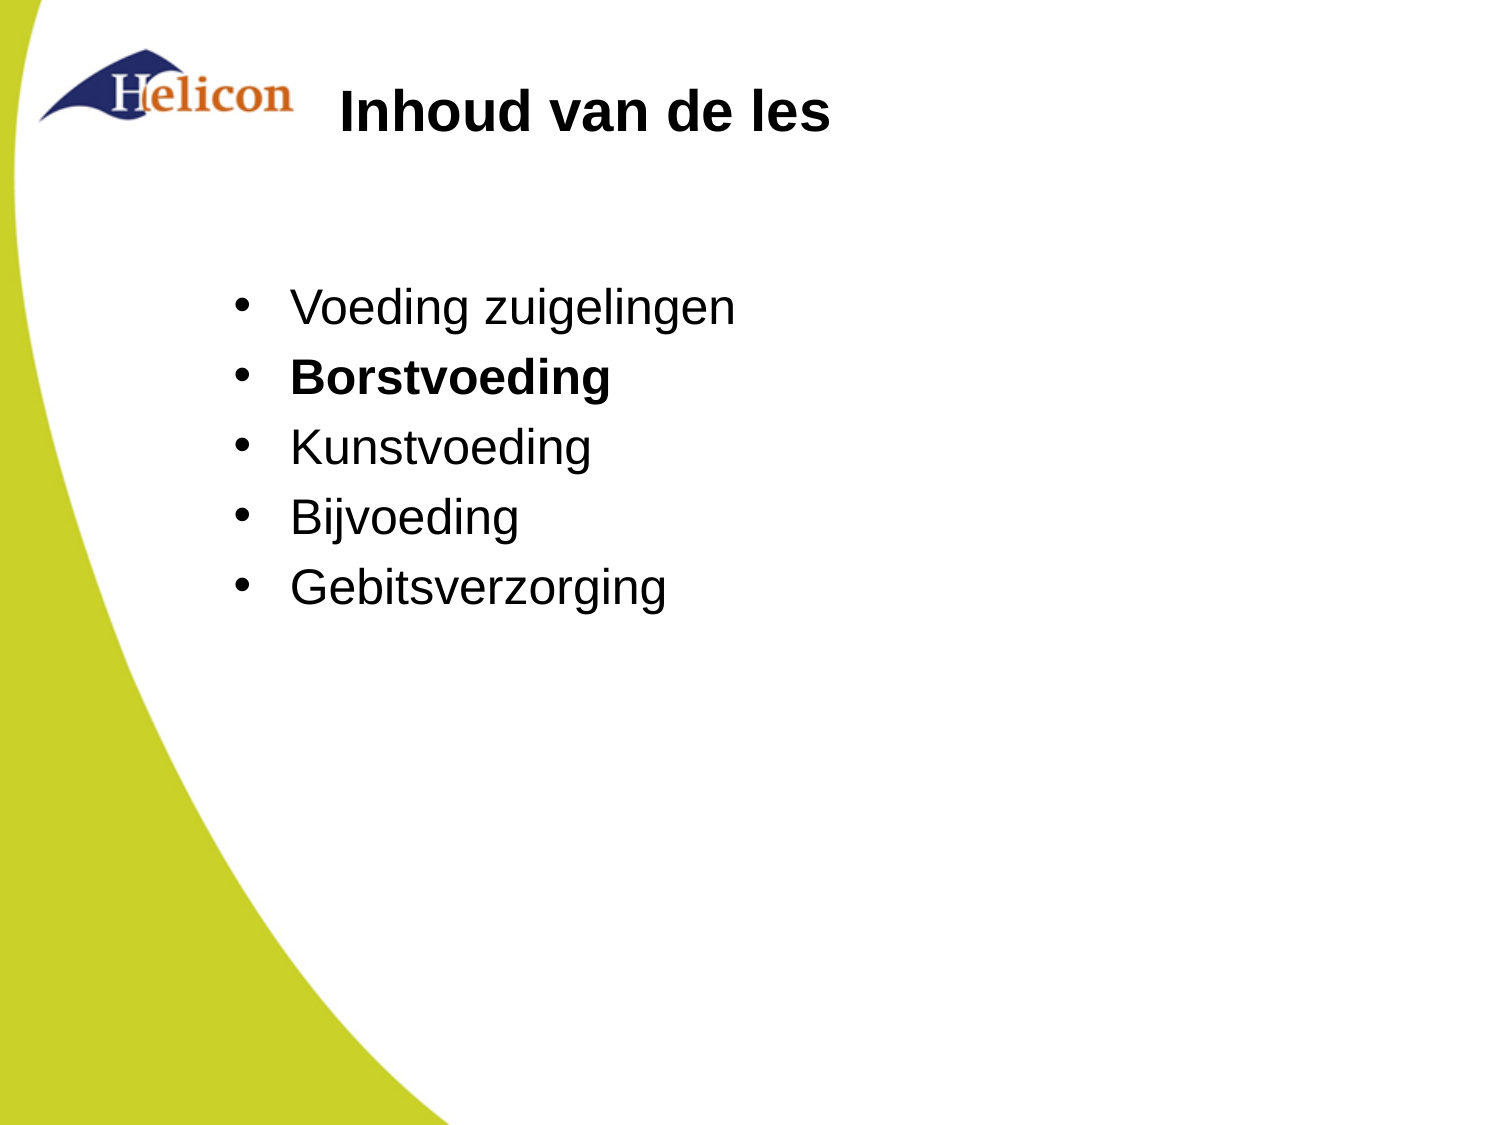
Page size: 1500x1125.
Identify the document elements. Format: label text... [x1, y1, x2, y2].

picture [0, 0, 1500, 1125]
title Inhoud van de les [324, 54, 1415, 161]
list Voeding zuigelingen Borstvoeding Kunstvoeding Bijvoeding Gebitsverzorging [218, 267, 1307, 835]
